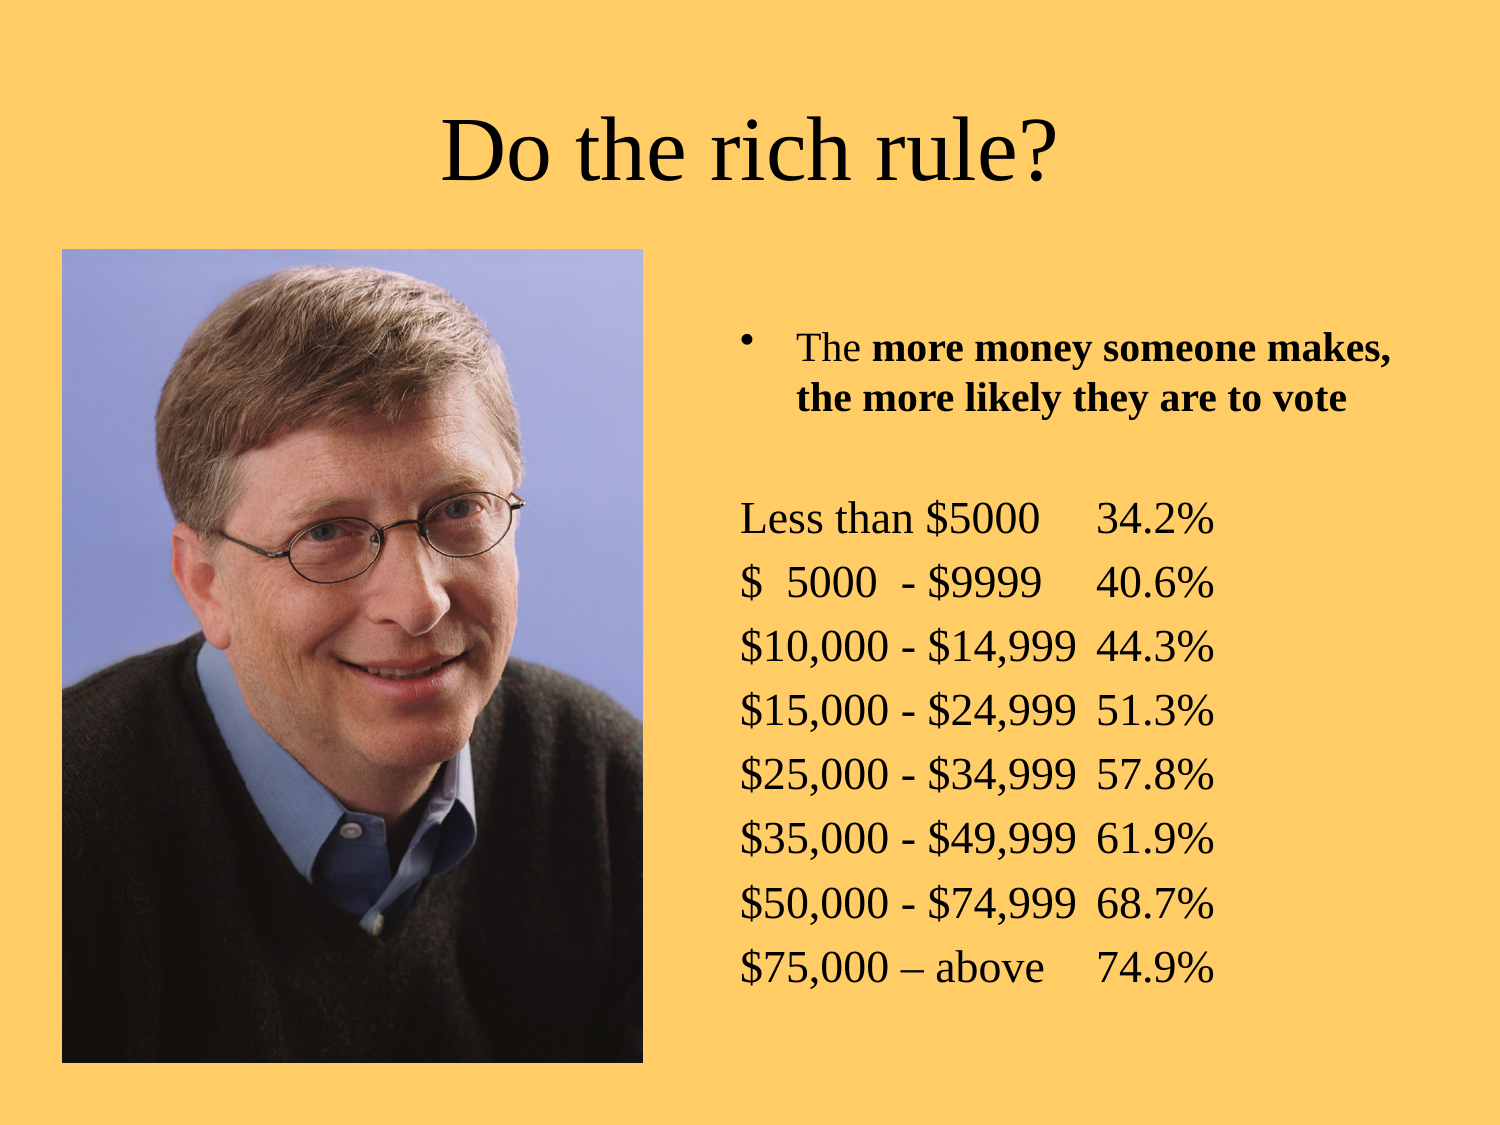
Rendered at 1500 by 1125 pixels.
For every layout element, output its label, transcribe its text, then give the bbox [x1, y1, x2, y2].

title Do the rich rule? [112, 49, 1388, 238]
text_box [62, 249, 643, 1063]
list The more money someone makes, the more likely they are to vote Less than $5000 34.2% $ 5000 - $9999 40.6% $10,000 - $14,999 44.3% $15,000 - $24,999 51.3% $25,000 - $34,999 57.8% $35,000 - $49,999 61.9% $50,000 - $74,999 68.7% $75,000 – above 74.9% [724, 312, 1451, 1038]
